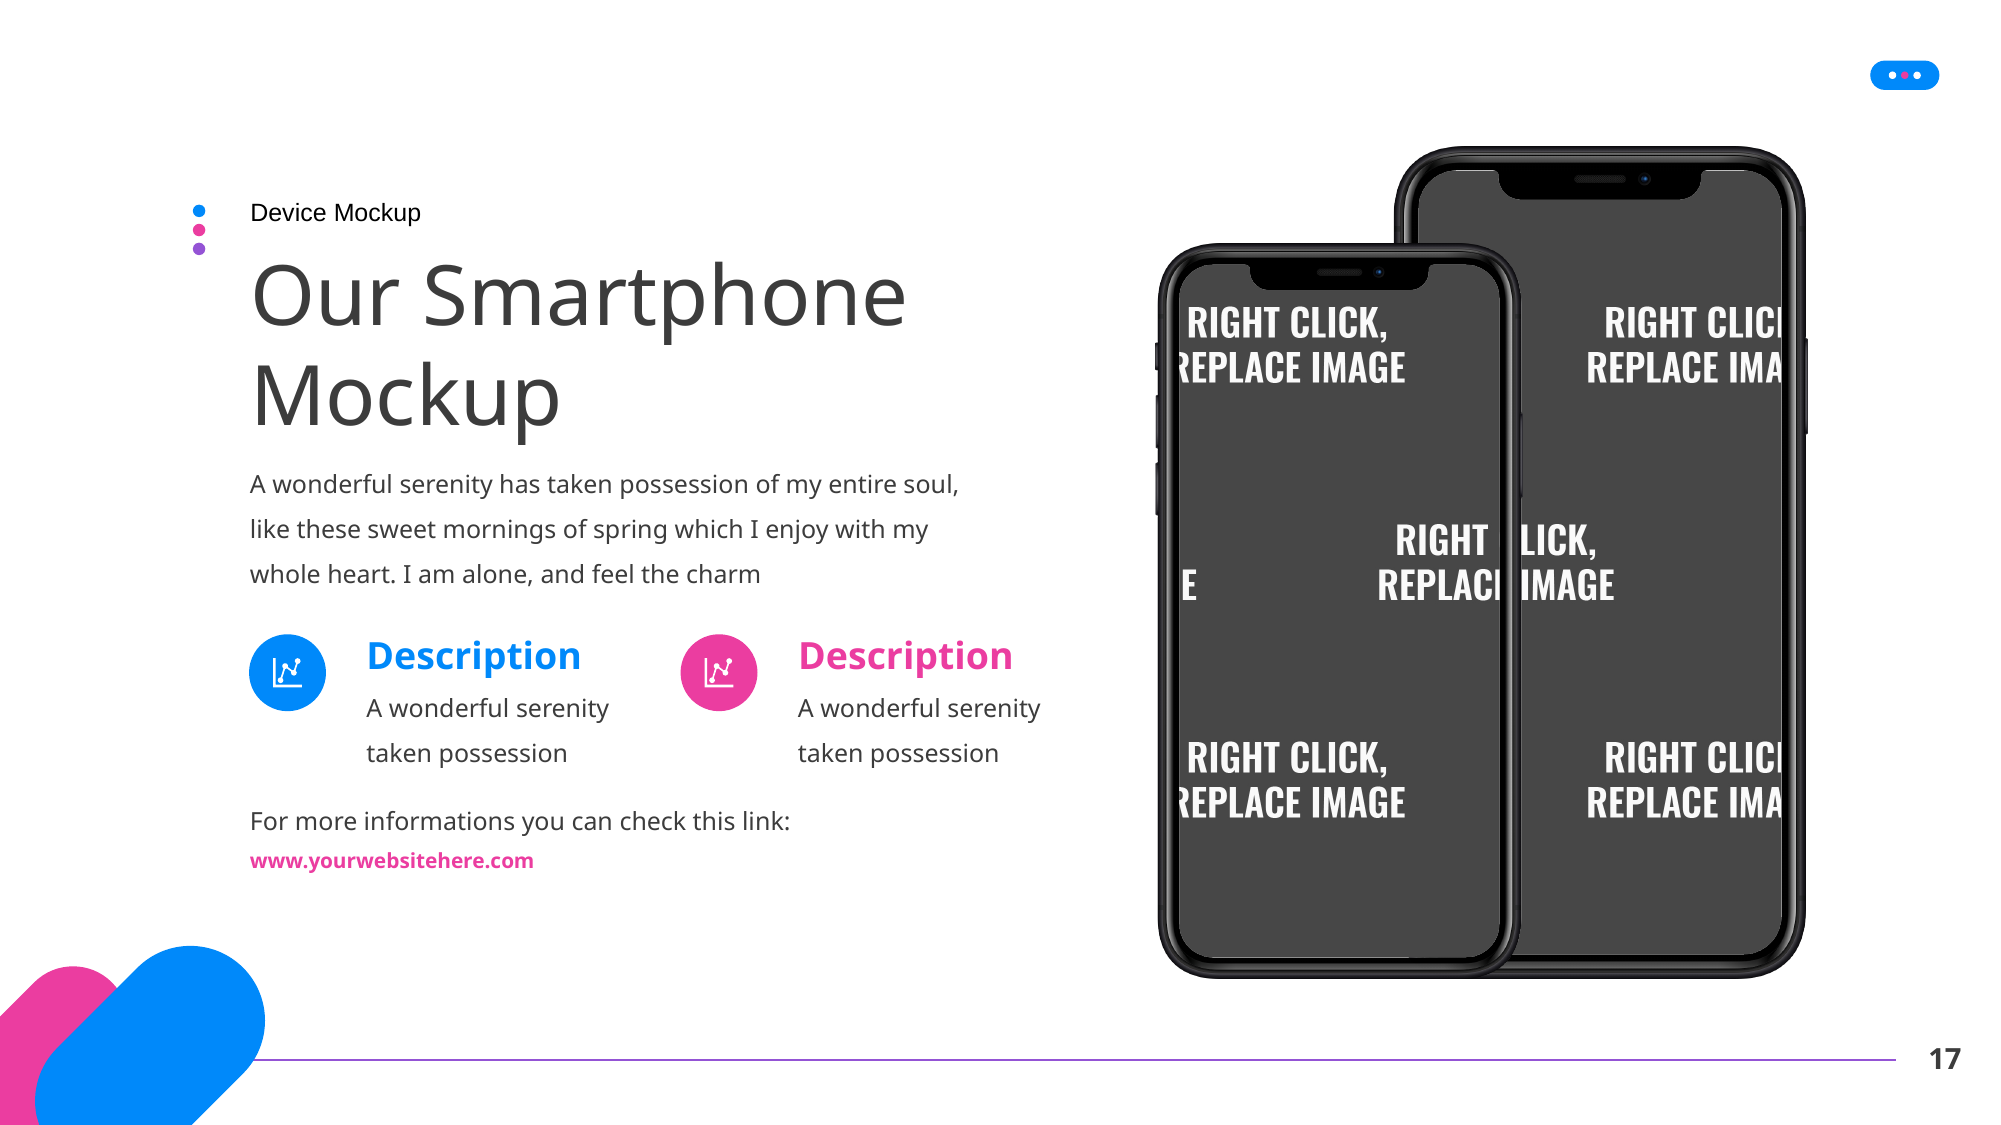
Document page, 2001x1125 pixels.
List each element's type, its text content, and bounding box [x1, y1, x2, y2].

text_box [679, 633, 759, 713]
text_box Description [351, 624, 641, 670]
text_box Description [783, 624, 1072, 670]
text_box A wonderful serenity taken possession [351, 670, 665, 775]
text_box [704, 658, 734, 688]
text_box www.yourwebsitehere.com [235, 840, 564, 881]
text_box A wonderful serenity has taken possession of my entire soul, like these sweet mornings of spring which I enjoy with my whole heart. I am alone, and feel the charm [235, 452, 998, 596]
slide_number 17 [1883, 1034, 1977, 1086]
text_box For more informations you can check this link: [235, 797, 850, 843]
text_box A wonderful serenity taken possession [783, 670, 1097, 775]
picture [1155, 146, 1808, 979]
title Our Smartphone Mockup [235, 233, 1000, 452]
text_box [247, 633, 328, 713]
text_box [273, 658, 302, 688]
subtitle Device Mockup [235, 188, 832, 233]
